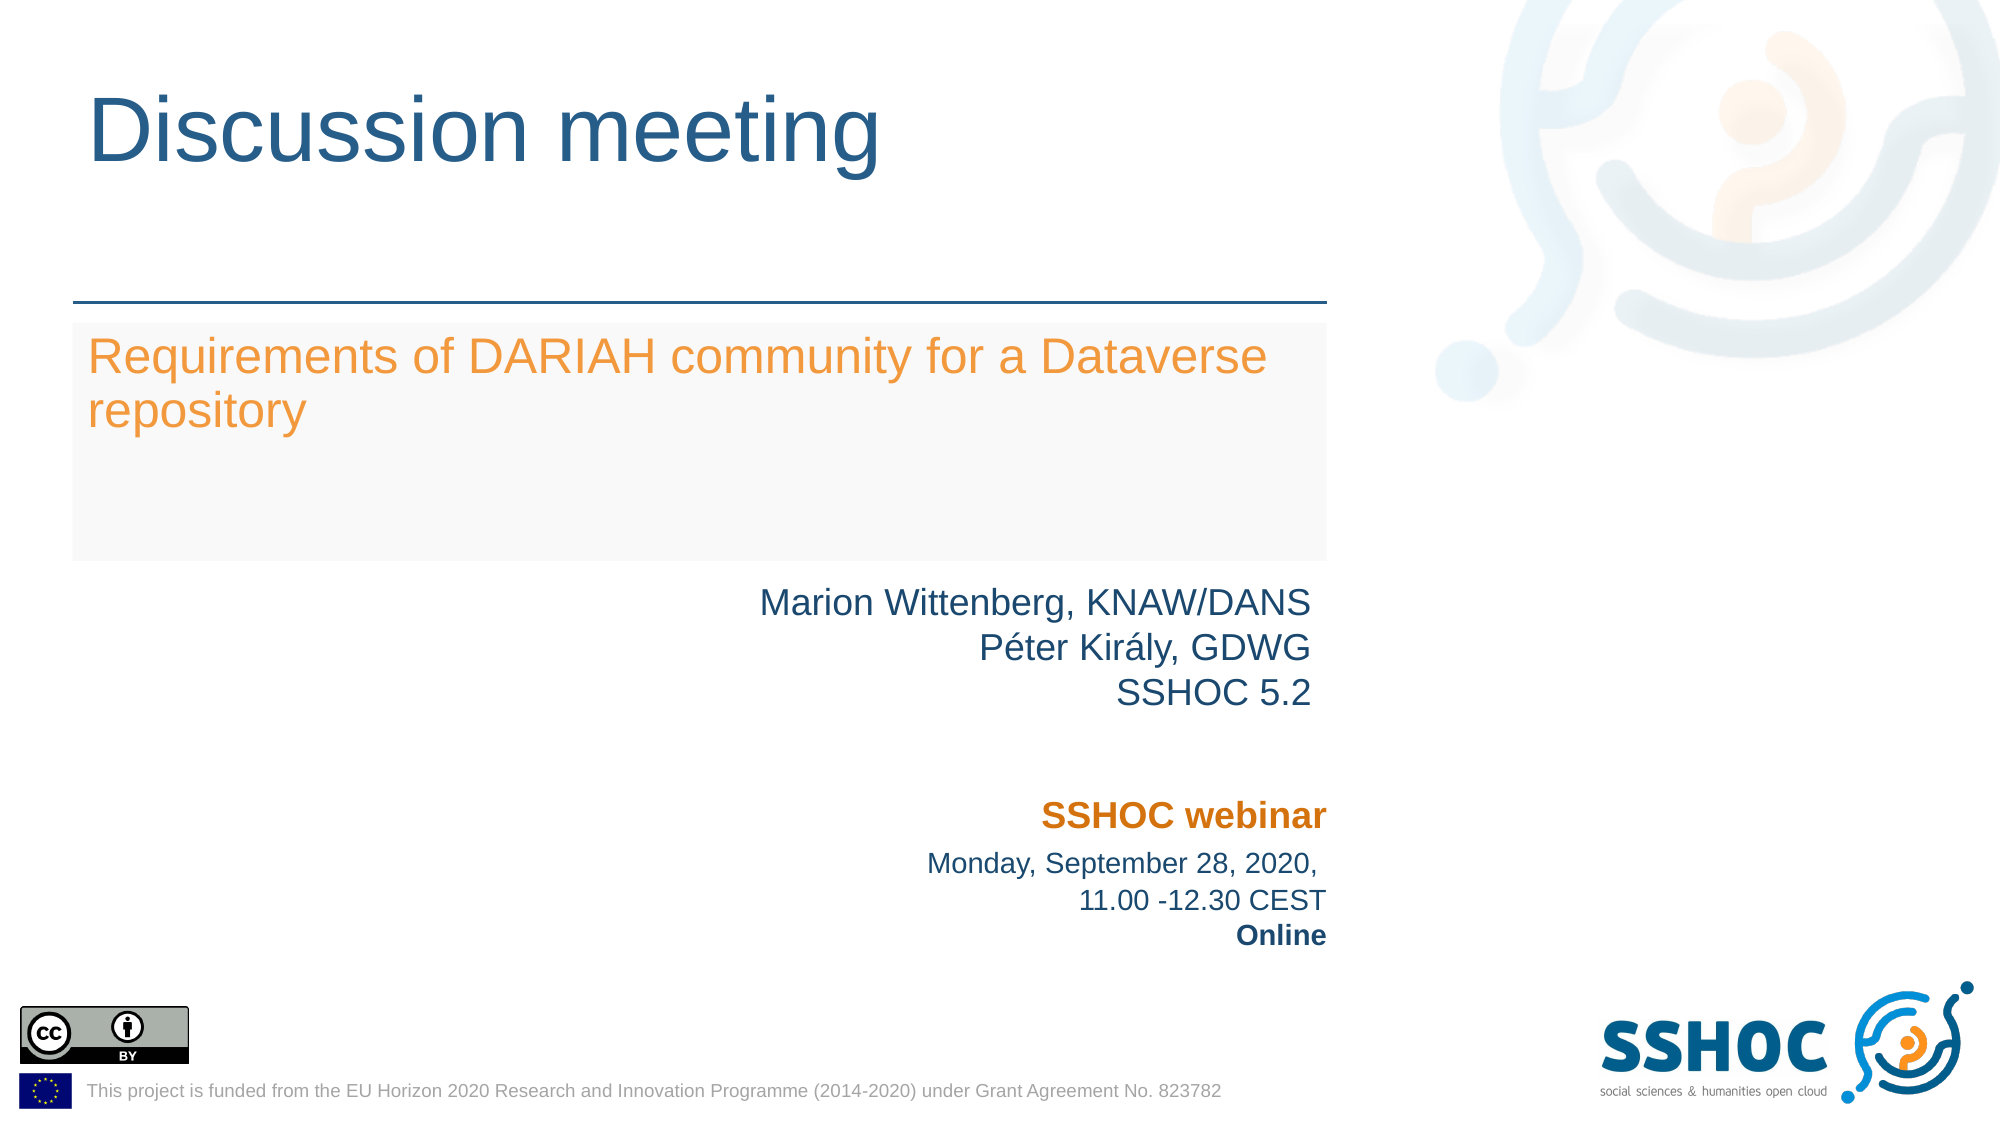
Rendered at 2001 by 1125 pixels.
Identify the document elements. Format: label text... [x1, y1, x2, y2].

subtitle Requirements of DARIAH community for a Dataverse repository [72, 322, 1327, 561]
picture [1597, 965, 2001, 1118]
text_box Marion Wittenberg, KNAW/DANS Péter Király, GDWG SSHOC 5.2 [368, 569, 1327, 720]
picture [20, 1005, 189, 1064]
text_box SSHOC webinar Monday, September 28, 2020, 11.00 -12.30 CEST Online [658, 783, 1342, 959]
picture [19, 1073, 72, 1109]
title Discussion meeting [72, 75, 1327, 303]
